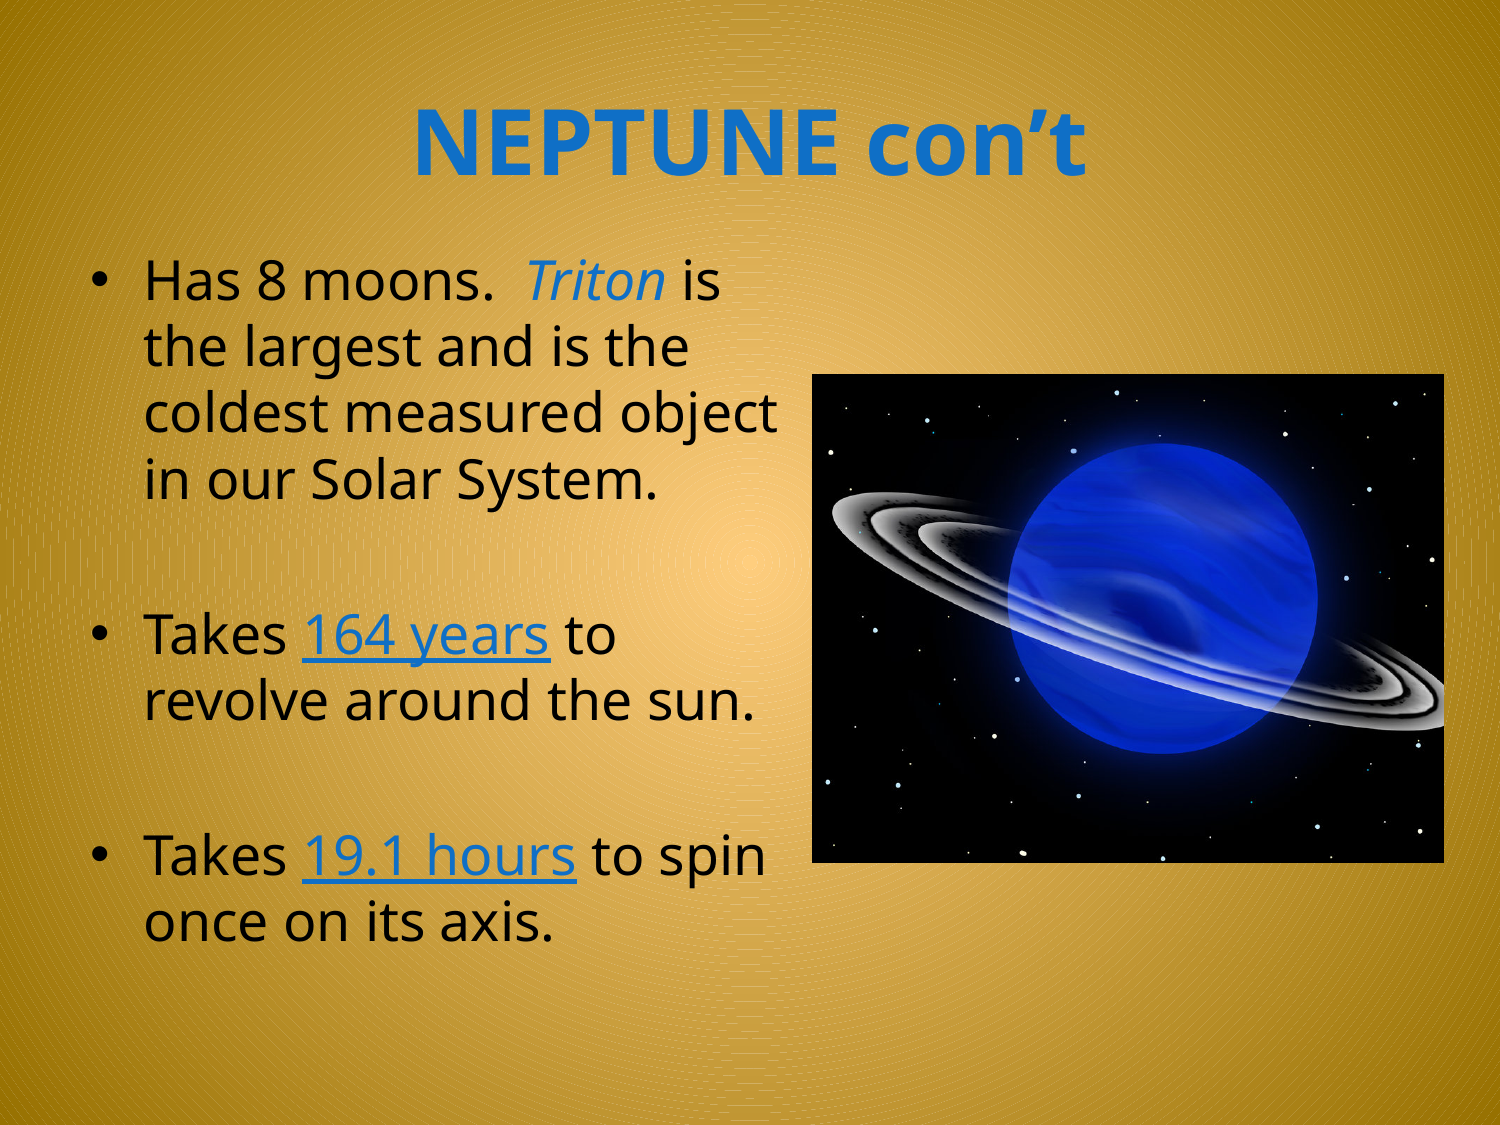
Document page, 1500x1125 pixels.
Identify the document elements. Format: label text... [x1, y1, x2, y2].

picture [812, 374, 1444, 863]
title NEPTUNE con’t [75, 45, 1425, 233]
list Has 8 moons. Triton is the largest and is the coldest measured object in our Solar System. Takes 164 years to revolve around the sun. Takes 19.1 hours to spin once on its axis. [75, 237, 800, 1063]
